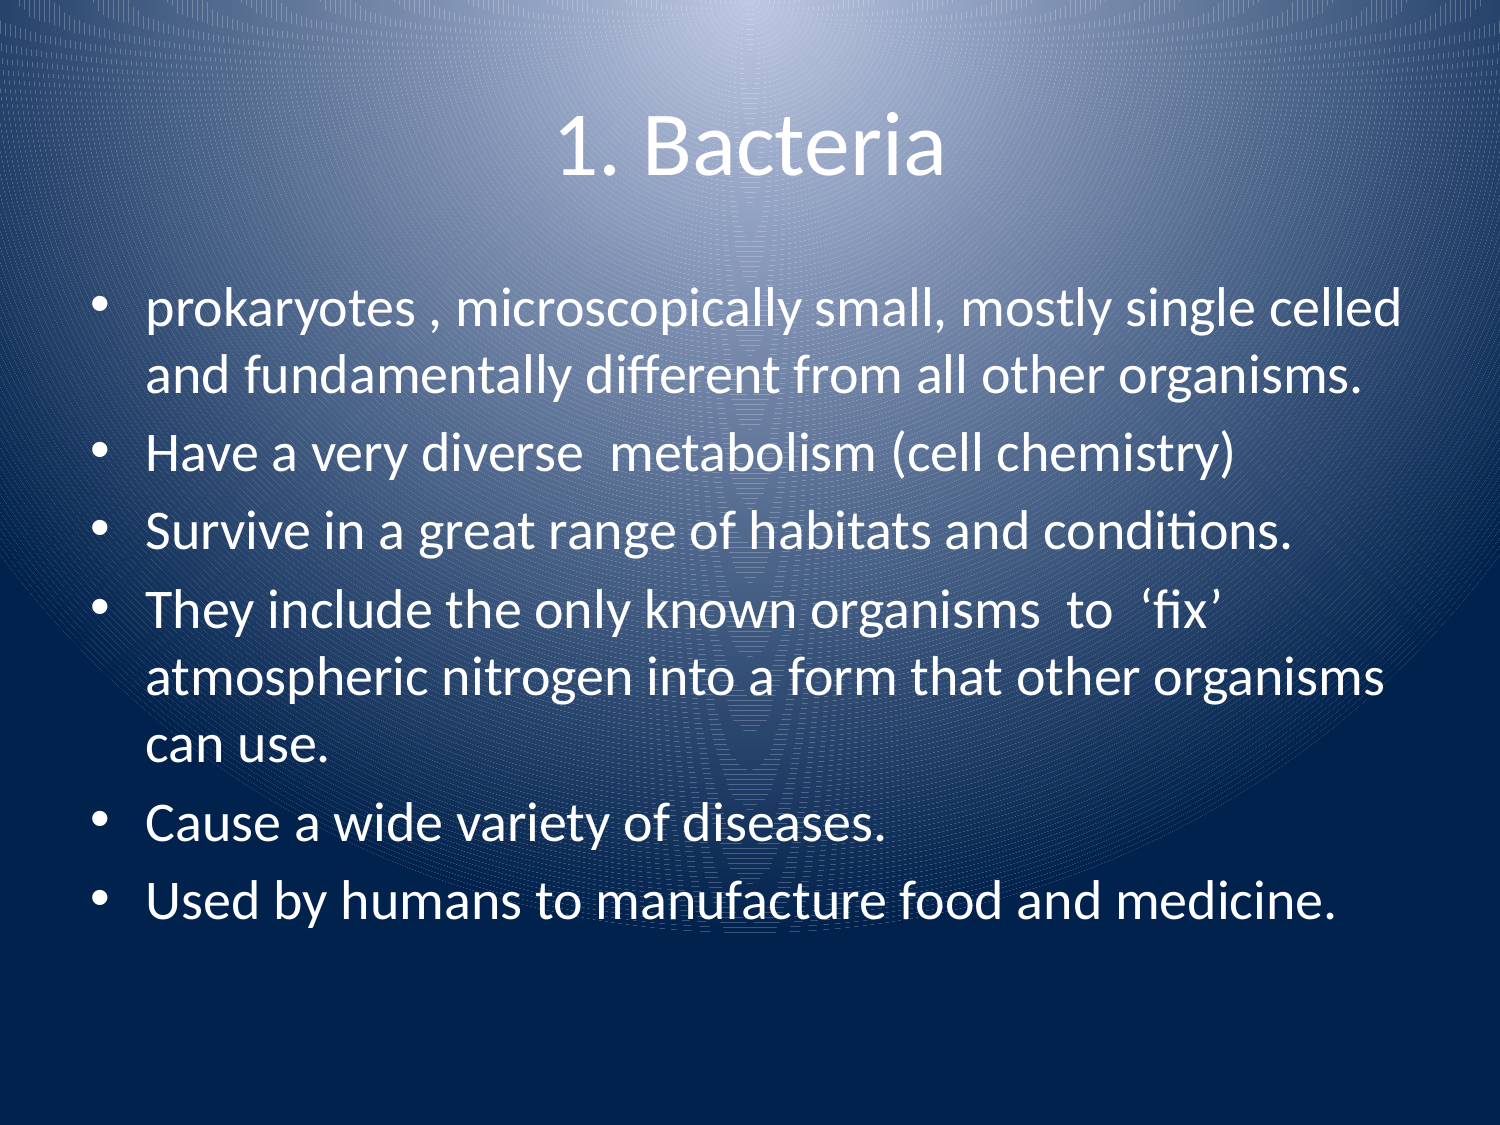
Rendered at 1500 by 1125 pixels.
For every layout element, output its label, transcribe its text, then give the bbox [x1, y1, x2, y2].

title 1. Bacteria [75, 45, 1425, 233]
list prokaryotes , microscopically small, mostly single celled and fundamentally different from all other organisms. Have a very diverse metabolism (cell chemistry) Survive in a great range of habitats and conditions. They include the only known organisms to ‘fix’ atmospheric nitrogen into a form that other organisms can use. Cause a wide variety of diseases. Used by humans to manufacture food and medicine. [75, 262, 1425, 1005]
